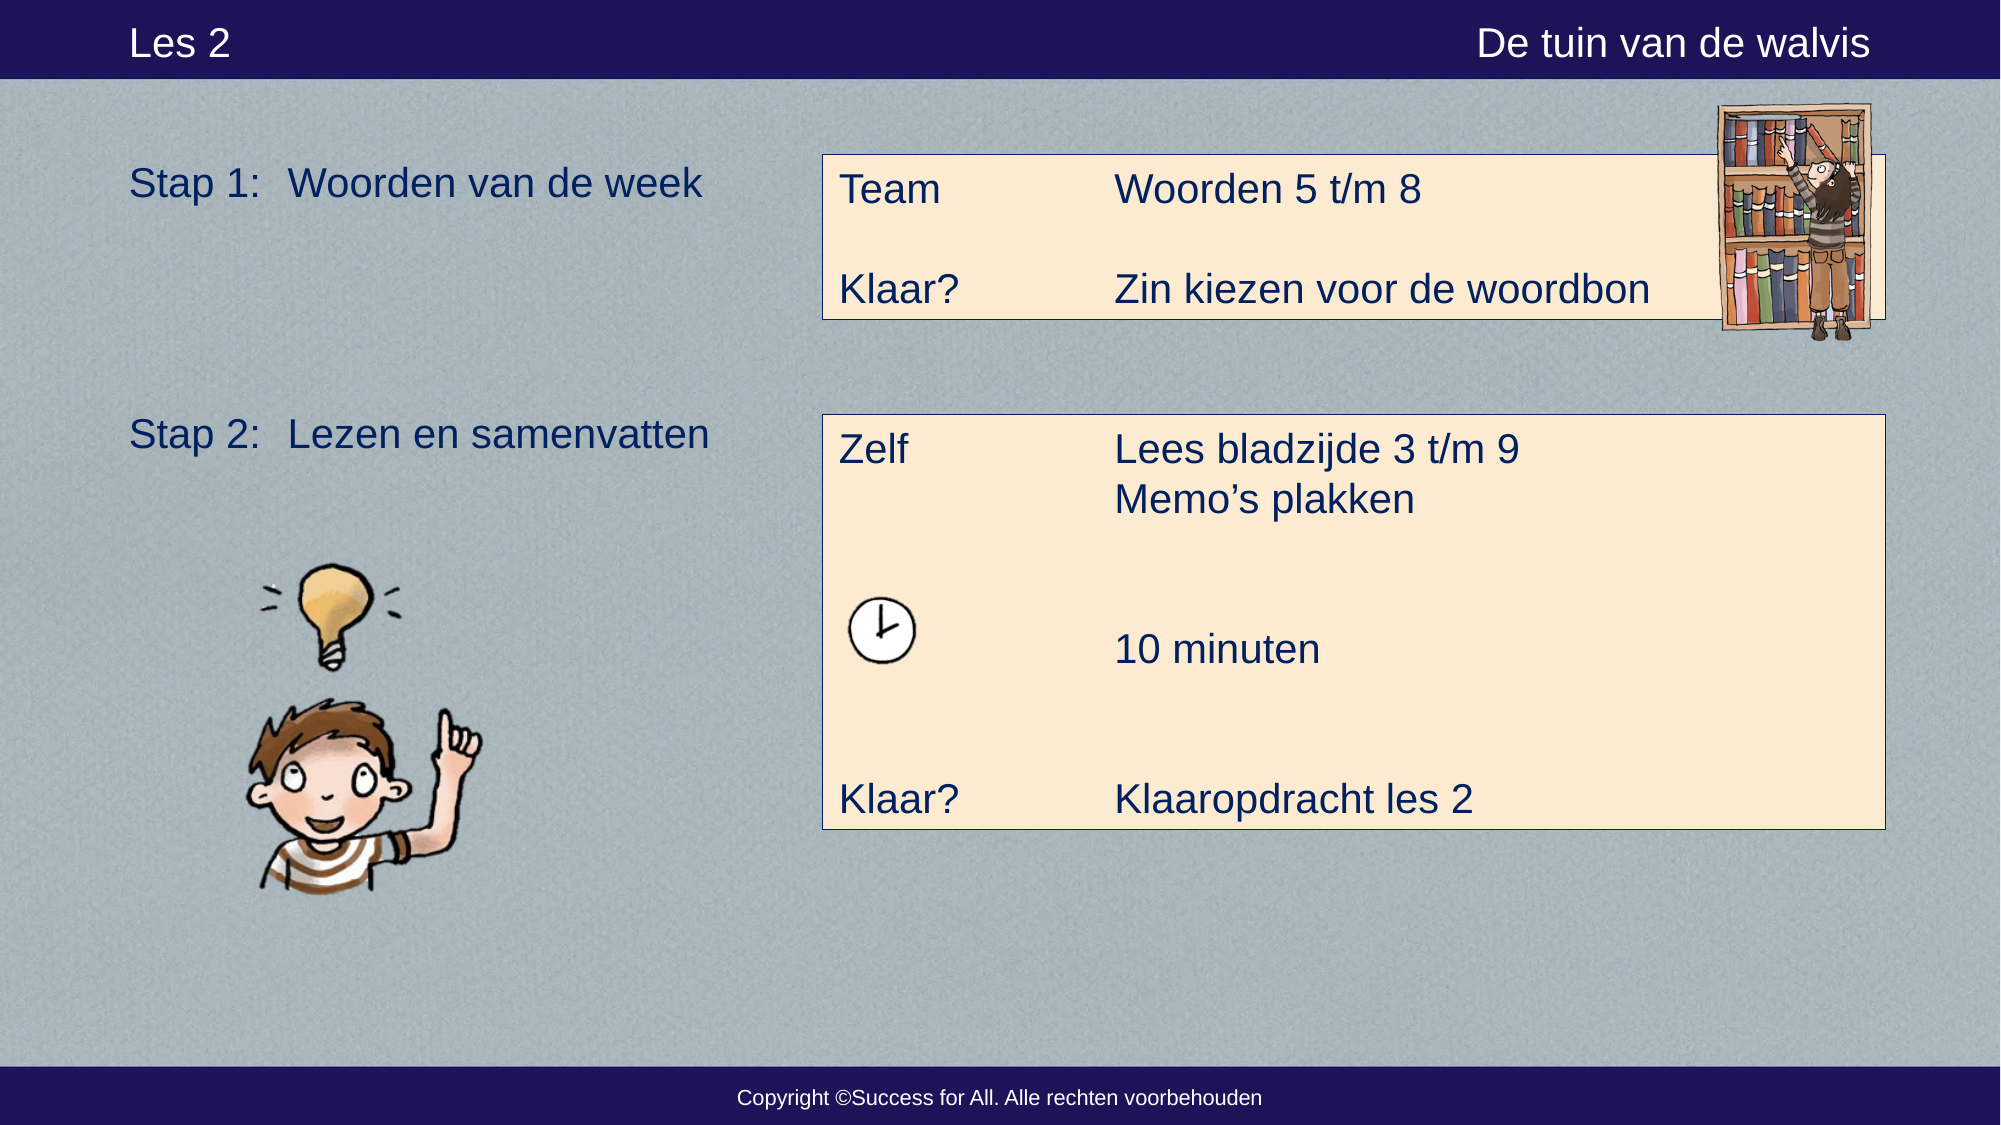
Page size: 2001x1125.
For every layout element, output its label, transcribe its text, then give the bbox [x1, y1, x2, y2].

text_box Team Woorden 5 t/m 8 Klaar? Zin kiezen voor de woordbon [822, 154, 1700, 320]
text_box Les 2 [114, 8, 354, 73]
text_box Zelf Lees bladzijde 3 t/m 9 Memo’s plakken 10 minuten Klaar? Klaaropdracht les 2 [822, 414, 1886, 830]
text_box De tuin van de walvis [999, 8, 1886, 73]
text_box Copyright ©Success for All. Alle rechten voorbehouden [0, 1076, 2000, 1125]
text_box Stap 1: Woorden van de week Stap 2: Lezen en samenvatten [114, 148, 907, 514]
picture [0, 0, 2001, 1125]
